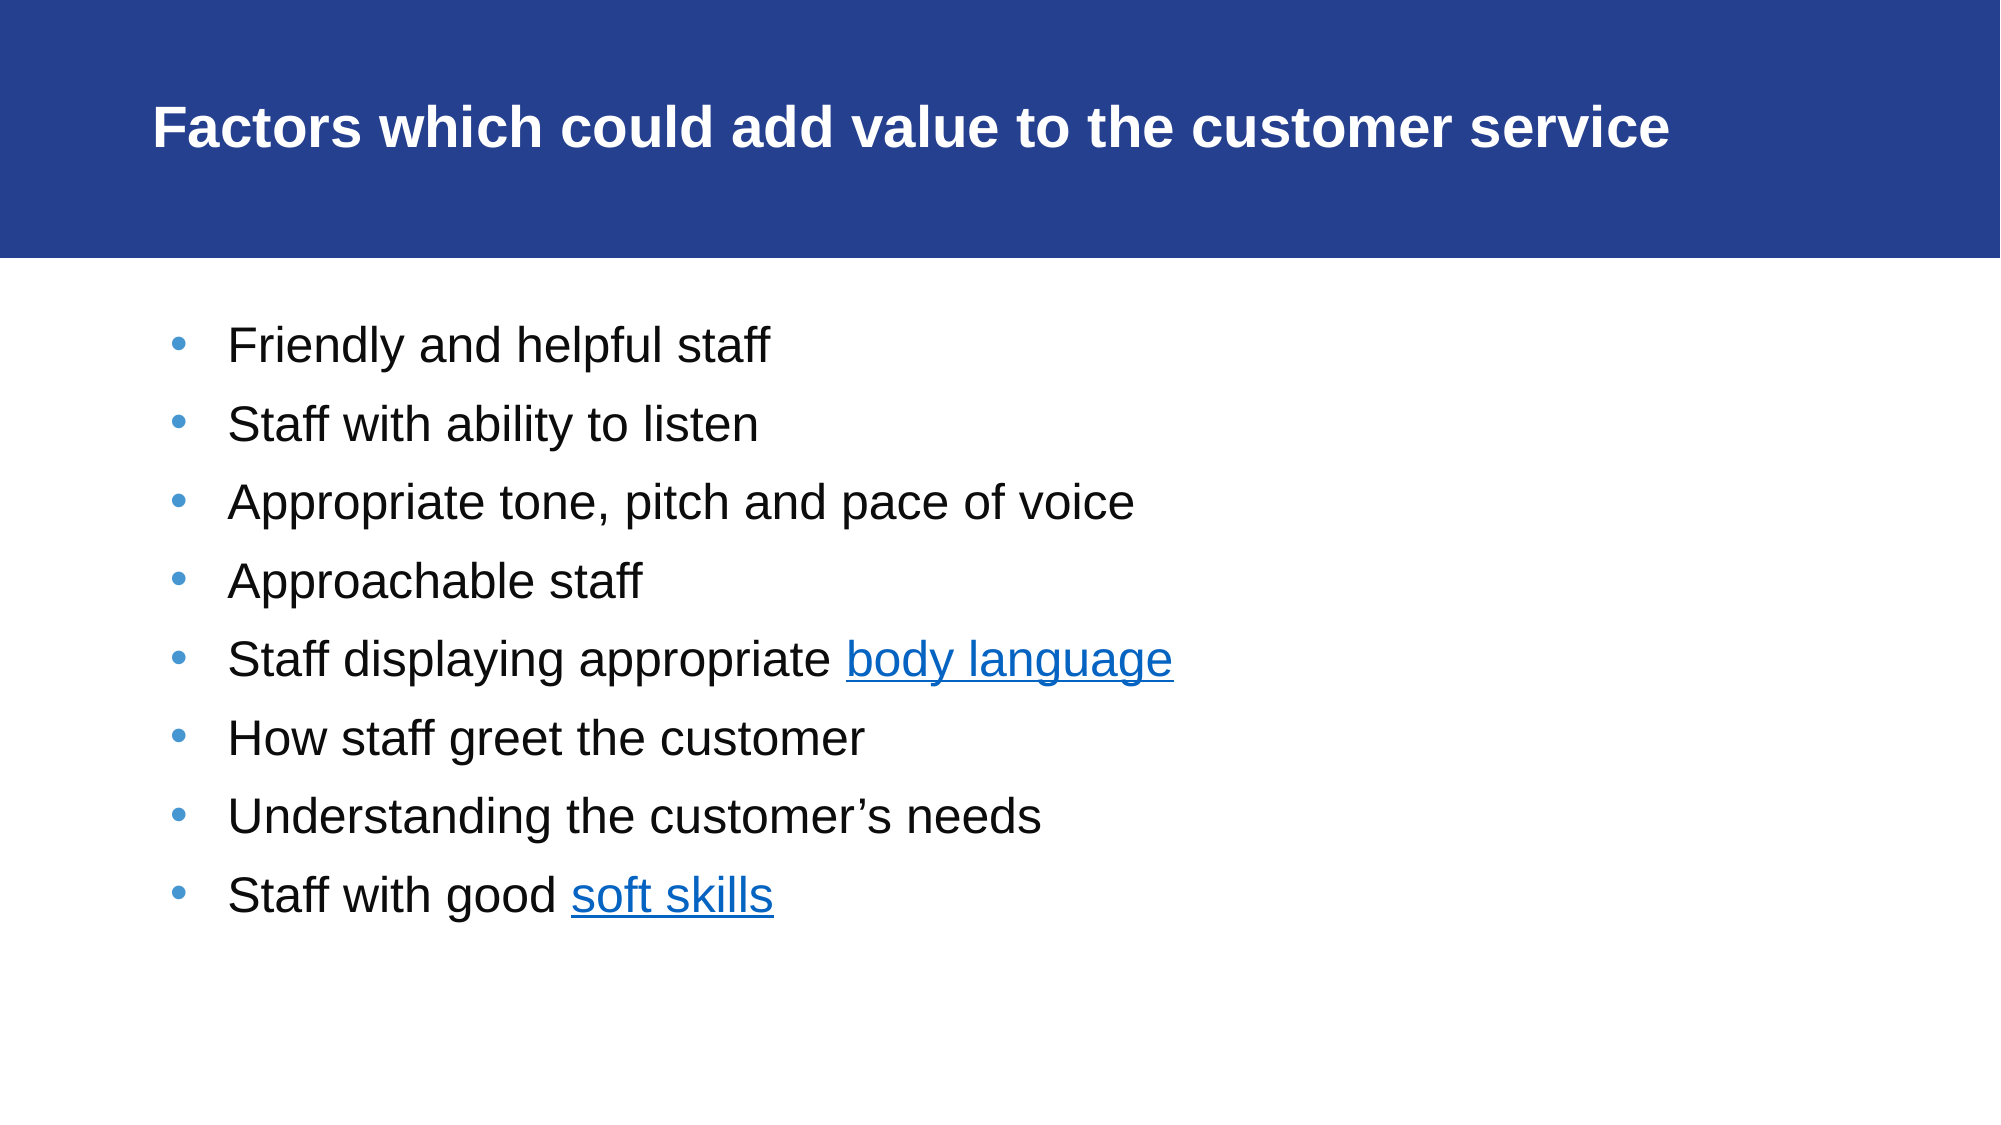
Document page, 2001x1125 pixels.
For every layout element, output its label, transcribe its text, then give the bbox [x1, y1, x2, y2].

list Friendly and helpful staff Staff with ability to listen Appropriate tone, pitch and pace of voice Approachable staff Staff displaying appropriate body language How staff greet the customer Understanding the customer’s needs Staff with good soft skills [137, 299, 1863, 1025]
title Factors which could add value to the customer service [137, 20, 1863, 238]
